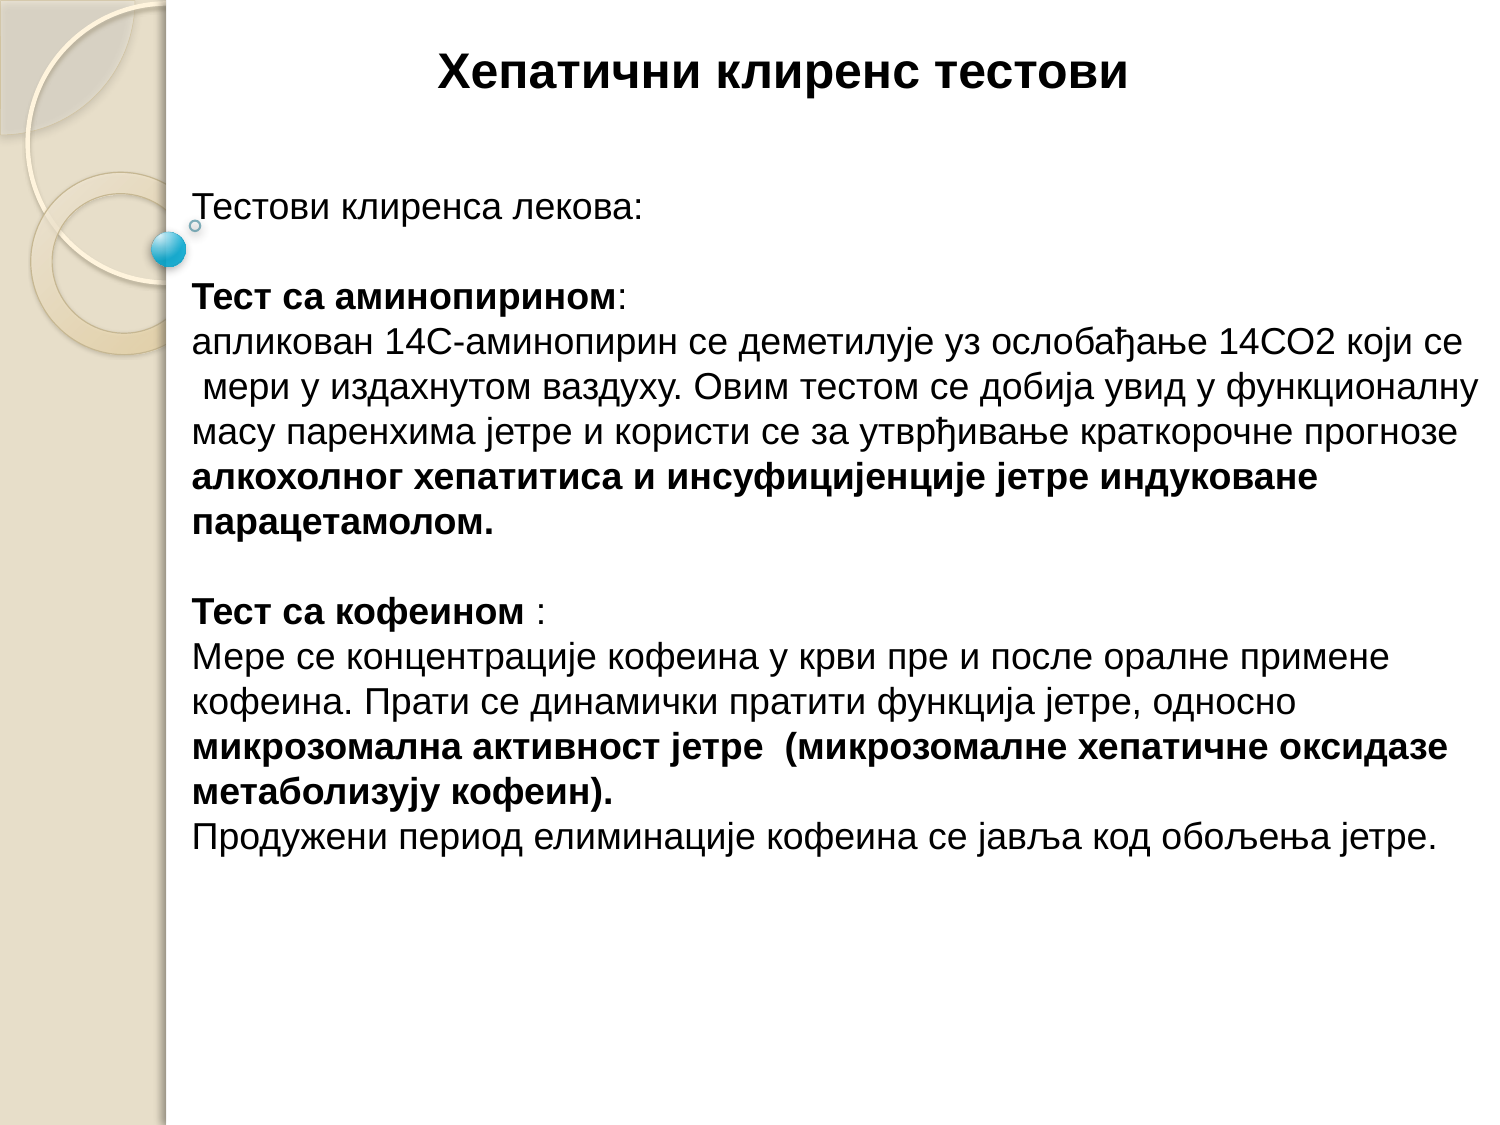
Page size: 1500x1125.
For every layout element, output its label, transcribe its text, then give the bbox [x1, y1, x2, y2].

text_box Тестови клиренса лекова: Тест са аминопирином: апликован 14С-аминопирин се деметилује уз ослобађање 14СО2 који се мери у издахнутом ваздуху. Овим тестом се добија увид у функционалну масу паренхима јетре и користи се за утврђивање краткорочне прогнозе алкохолног хепатитиса и инсуфицијенције јетре индуковане парацетамолом. Тест са кофеином : Мере се концентрације кофеина у крви пре и после оралне примене кофеина. Прати се динамички пратити функција јетре, односно микрозомална активност јетре (микрозомалне хепатичне оксидазе метаболизују кофеин). Продужени период елиминације кофеина се јавља код обољења јетре. [176, 174, 1500, 910]
text_box Хепатични клиренс тестови [422, 30, 1159, 106]
